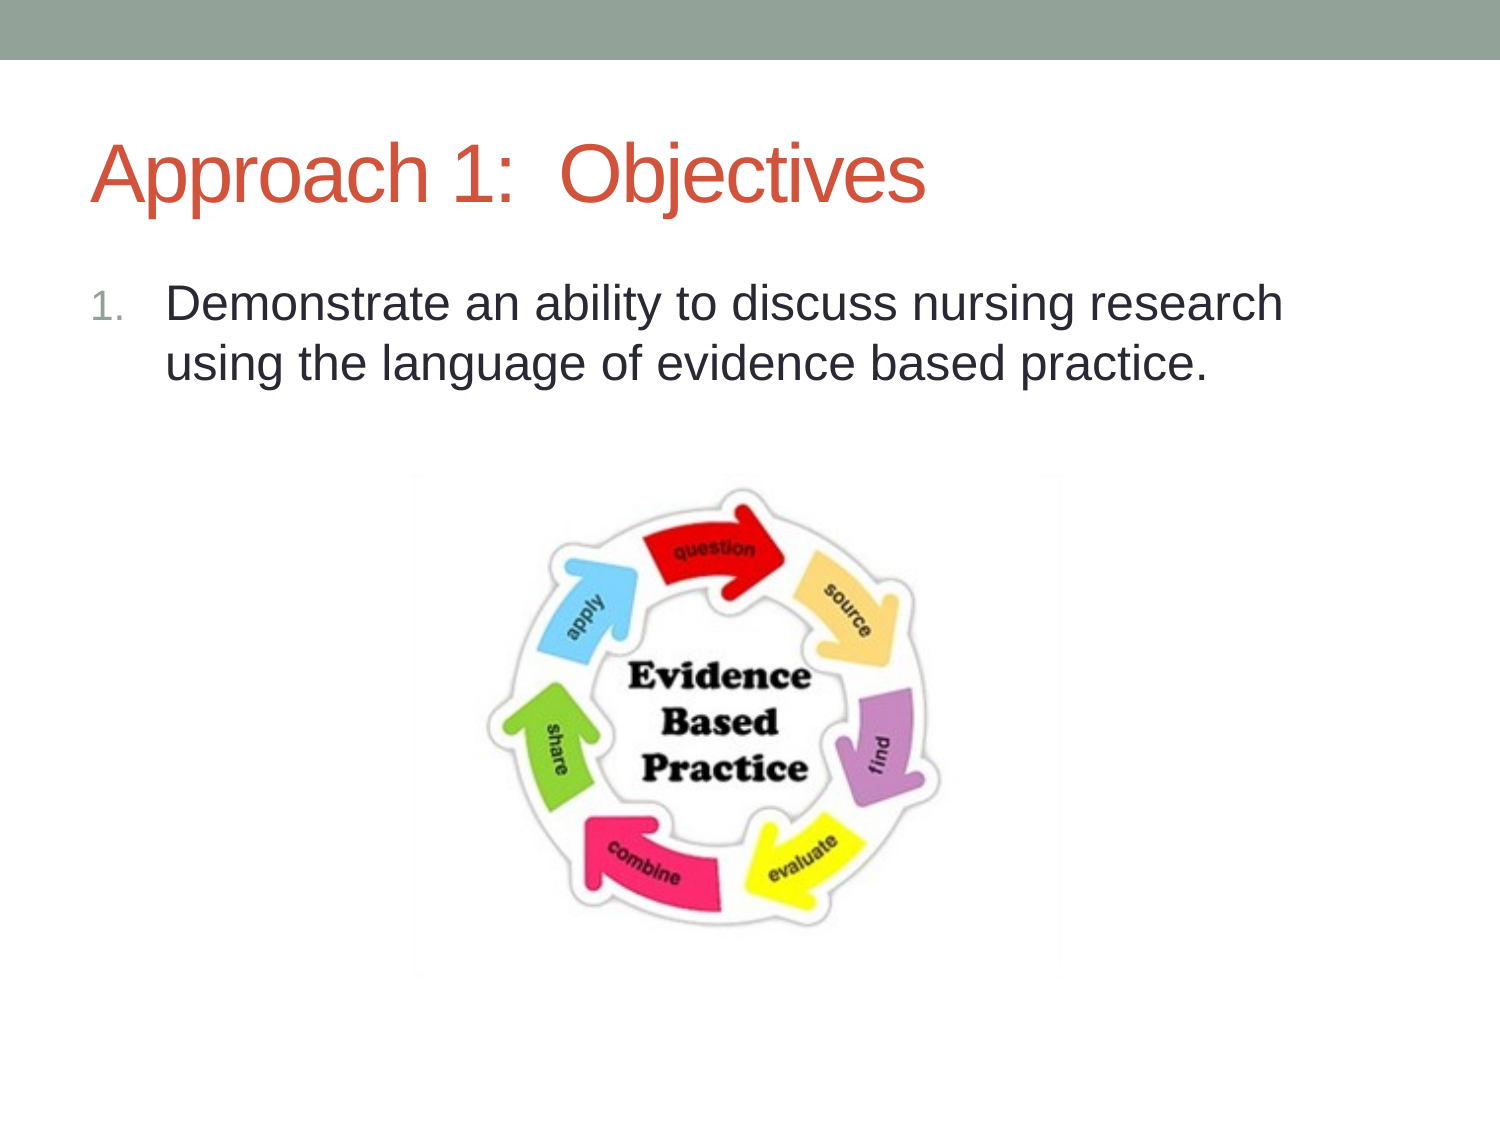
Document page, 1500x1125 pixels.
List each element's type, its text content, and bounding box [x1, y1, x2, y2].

title Approach 1: Objectives [75, 87, 1425, 250]
picture [412, 474, 1063, 978]
list Demonstrate an ability to discuss nursing research using the language of evidence based practice. [75, 262, 1425, 1063]
